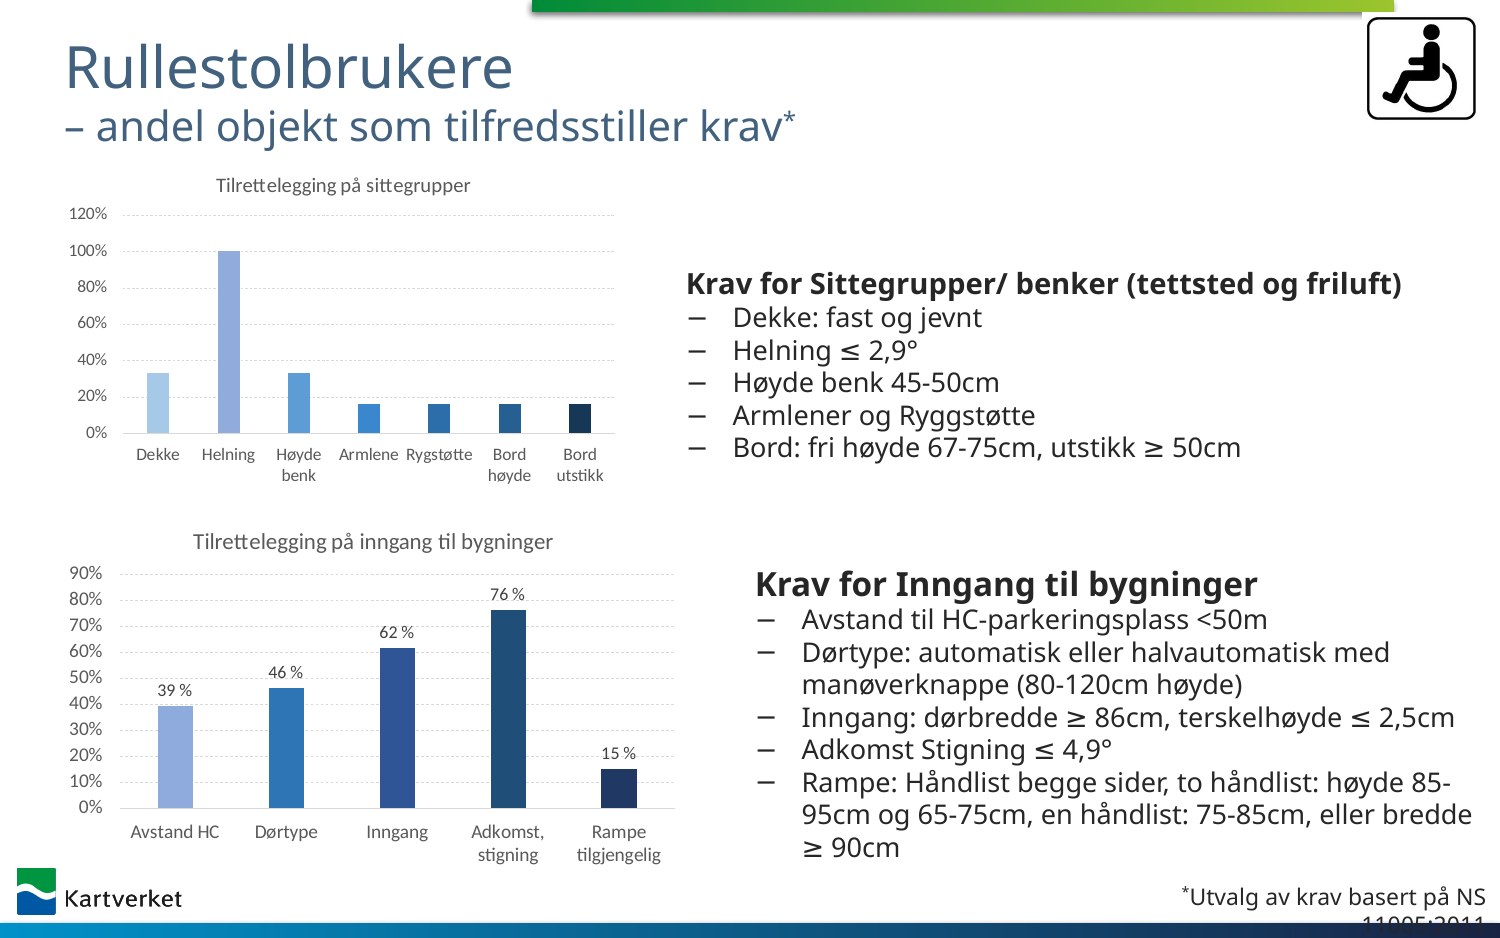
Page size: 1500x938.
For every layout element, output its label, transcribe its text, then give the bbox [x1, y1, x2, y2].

text_box *Utvalg av krav basert på NS 11005:2011 [1068, 873, 1500, 938]
text_box Rullestolbrukere – andel objekt som tilfredsstiller krav* [49, 25, 1431, 158]
text_box Krav for Inngang til bygninger Avstand til HC-parkeringsplass <50m Dørtype: automatisk eller halvautomatisk med manøverknappe (80-120cm høyde) Inngang: dørbredde ≥ 86cm, terskelhøyde ≤ 2,5cm Adkomst Stigning ≤ 4,9° Rampe: Håndlist begge sider, to håndlist: høyde 85-95cm og 65-75cm, en håndlist: 75-85cm, eller bredde ≥ 90cm [740, 555, 1491, 870]
text_box Krav for Sittegrupper/ benker (tettsted og friluft) Dekke: fast og jevnt Helning ≤ 2,9° Høyde benk 45-50cm Armlener og Ryggstøtte Bord: fri høyde 67-75cm, utstikk ≥ 50cm [670, 258, 1418, 471]
picture [62, 520, 685, 874]
picture [1362, 12, 1481, 126]
picture [62, 166, 625, 492]
